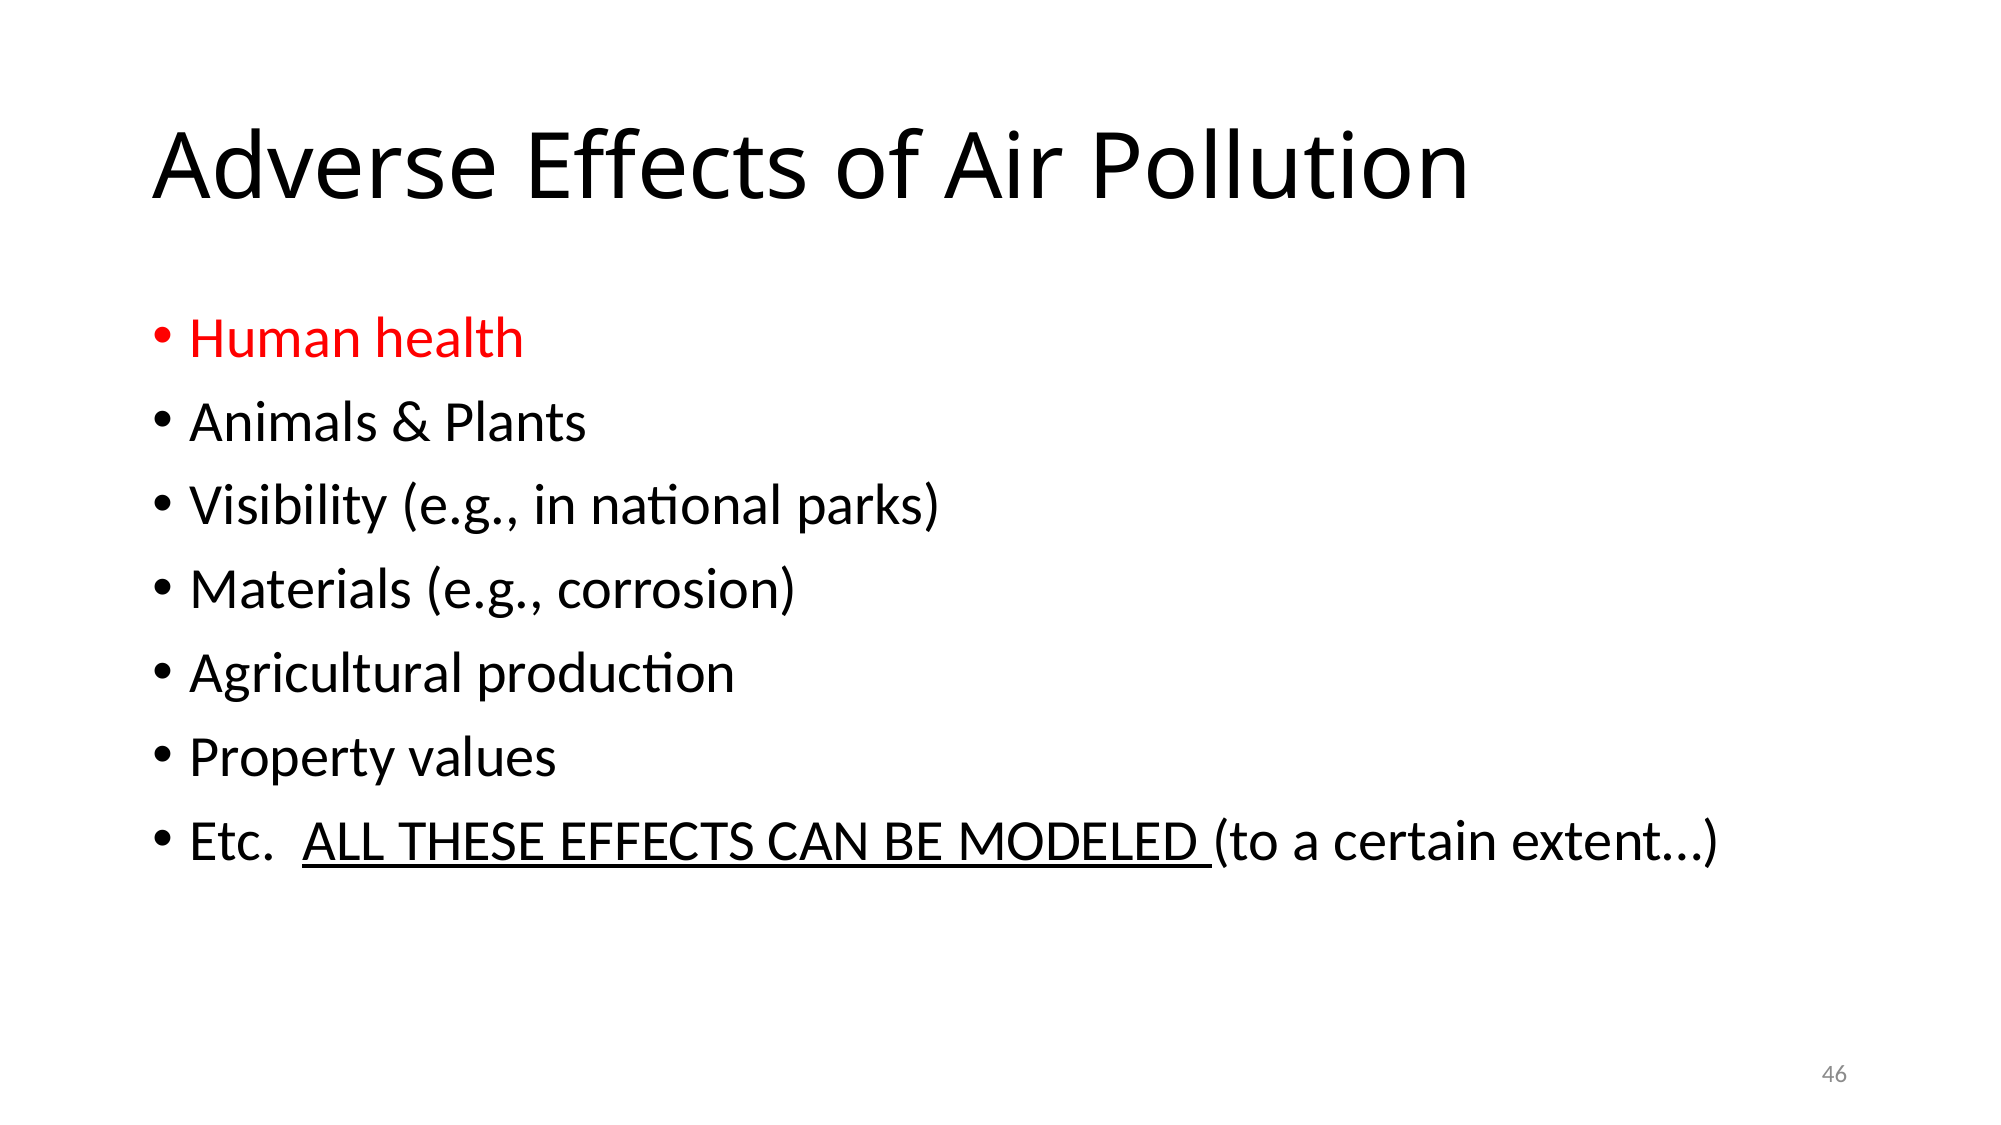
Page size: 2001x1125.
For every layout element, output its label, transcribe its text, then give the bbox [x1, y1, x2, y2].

title Adverse Effects of Air Pollution [137, 59, 1863, 278]
slide_number 46 [1412, 1042, 1863, 1103]
list Human health Animals & Plants Visibility (e.g., in national parks) Materials (e.g., corrosion) Agricultural production Property values Etc. ALL THESE EFFECTS CAN BE MODELED (to a certain extent…) [137, 299, 1863, 1014]
